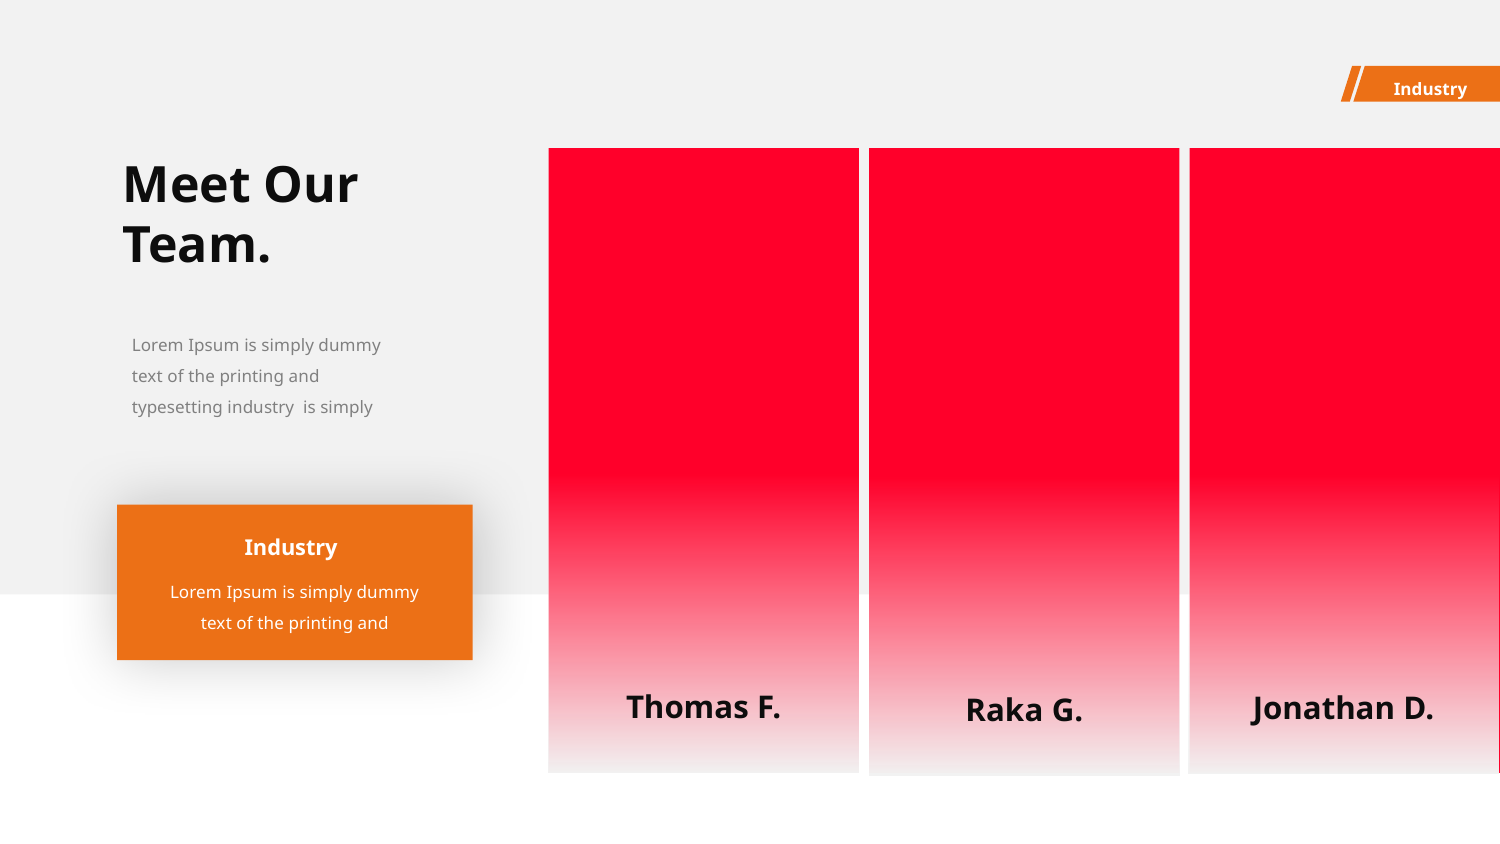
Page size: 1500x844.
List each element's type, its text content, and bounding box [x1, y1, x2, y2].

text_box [1340, 65, 1500, 107]
picture [1189, 148, 1500, 773]
text_box Industry [178, 526, 404, 568]
text_box [116, 504, 474, 661]
picture [548, 148, 859, 773]
text_box [869, 150, 1181, 776]
text_box Lorem Ipsum is simply dummy text of the printing and [148, 563, 442, 640]
picture [869, 148, 1180, 773]
text_box Lorem Ipsum is simply dummy text of the printing and typesetting industry is simply [117, 316, 428, 425]
text_box Meet Our Team. [108, 144, 597, 280]
